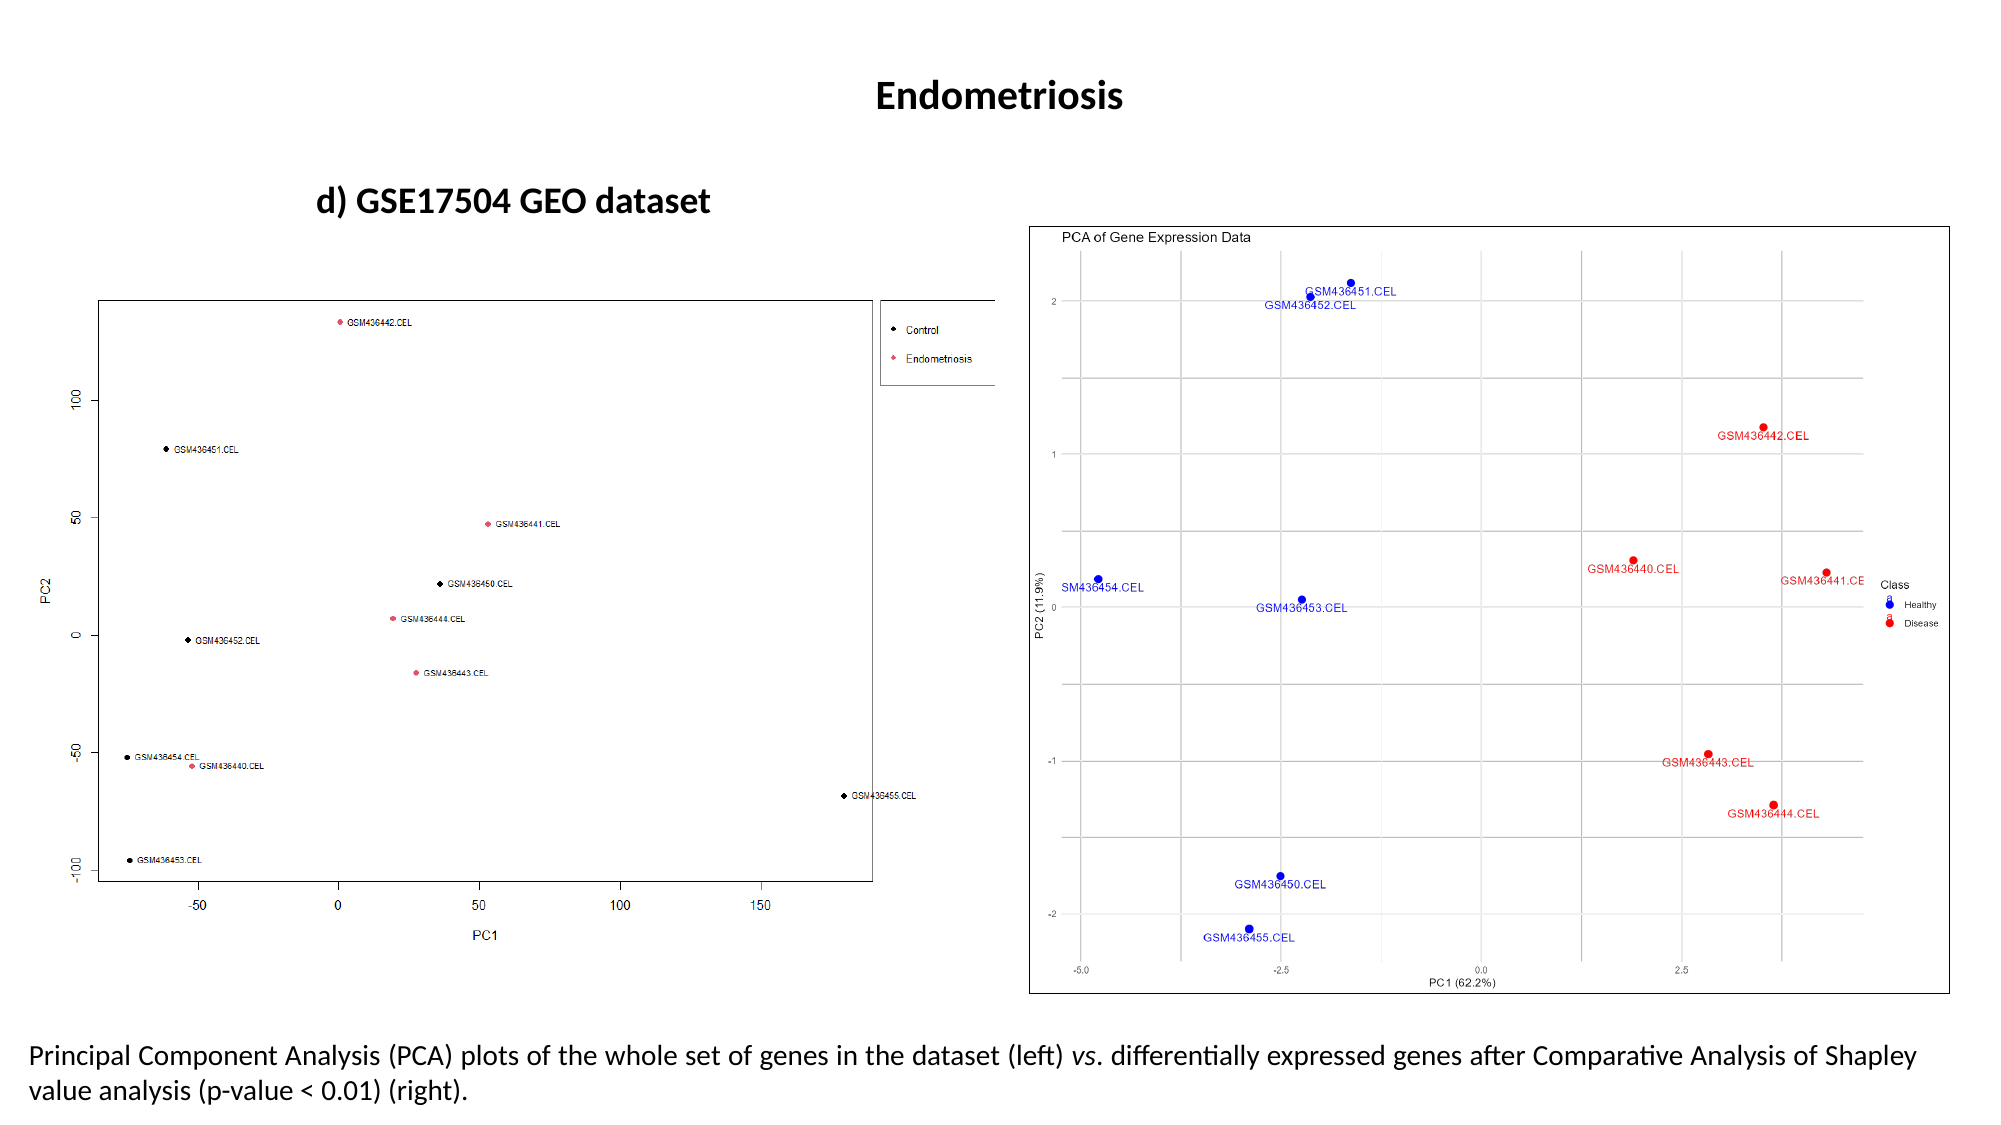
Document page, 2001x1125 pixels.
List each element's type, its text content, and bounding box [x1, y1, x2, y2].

picture [1029, 226, 1950, 994]
text_box Principal Component Analysis (PCA) plots of the whole set of genes in the dataset (left) vs. differentially expressed genes after Comparative Analysis of Shapley value analysis (p-value < 0.01) (right). [14, 1028, 1933, 1114]
picture [36, 239, 995, 958]
text_box Endometriosis [860, 60, 1139, 126]
text_box d) GSE17504 GEO dataset [301, 168, 727, 229]
